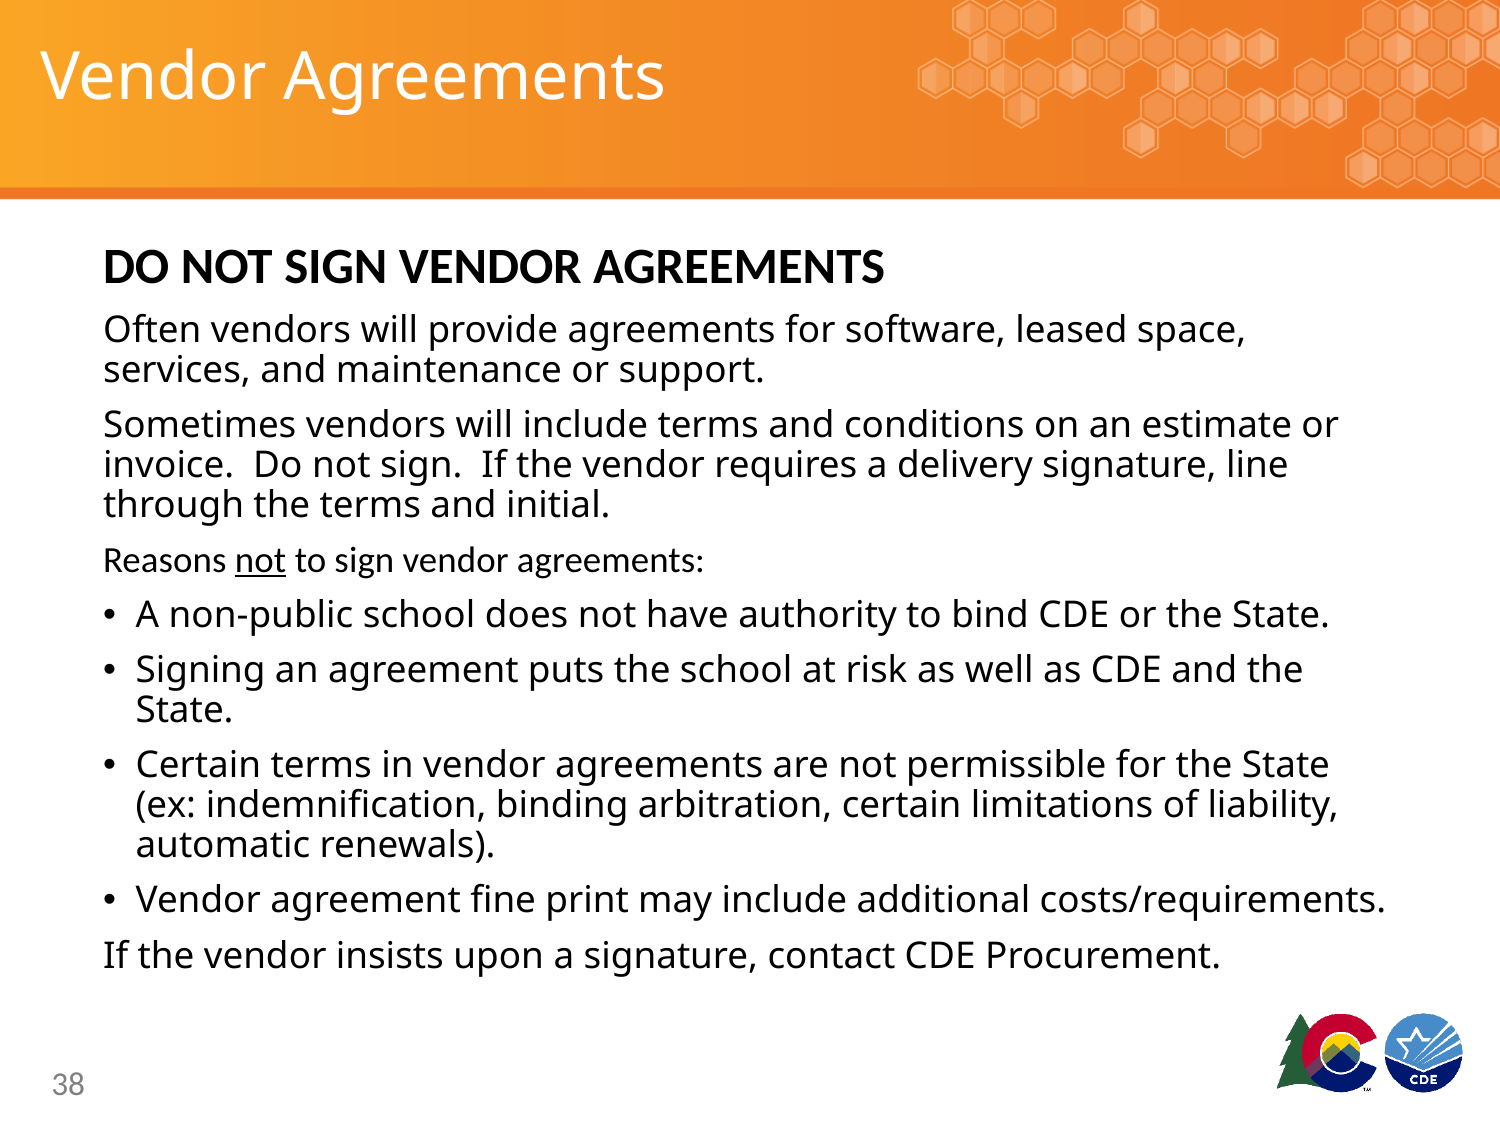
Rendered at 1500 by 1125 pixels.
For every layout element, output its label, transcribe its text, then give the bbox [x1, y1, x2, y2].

slide_number 38 [36, 1054, 375, 1115]
list DO NOT SIGN VENDOR AGREEMENTS Often vendors will provide agreements for software, leased space, services, and maintenance or support. Sometimes vendors will include terms and conditions on an estimate or invoice. Do not sign. If the vendor requires a delivery signature, line through the terms and initial. Reasons not to sign vendor agreements: A non-public school does not have authority to bind CDE or the State. Signing an agreement puts the school at risk as well as CDE and the State. Certain terms in vendor agreements are not permissible for the State (ex: indemnification, binding arbitration, certain limitations of liability, automatic renewals). Vendor agreement fine print may include additional costs/requirements. If the vendor insists upon a signature, contact CDE Procurement. [103, 239, 1397, 1002]
picture [0, 0, 1500, 200]
title Vendor Agreements [40, 41, 1038, 166]
picture [1275, 1012, 1463, 1093]
